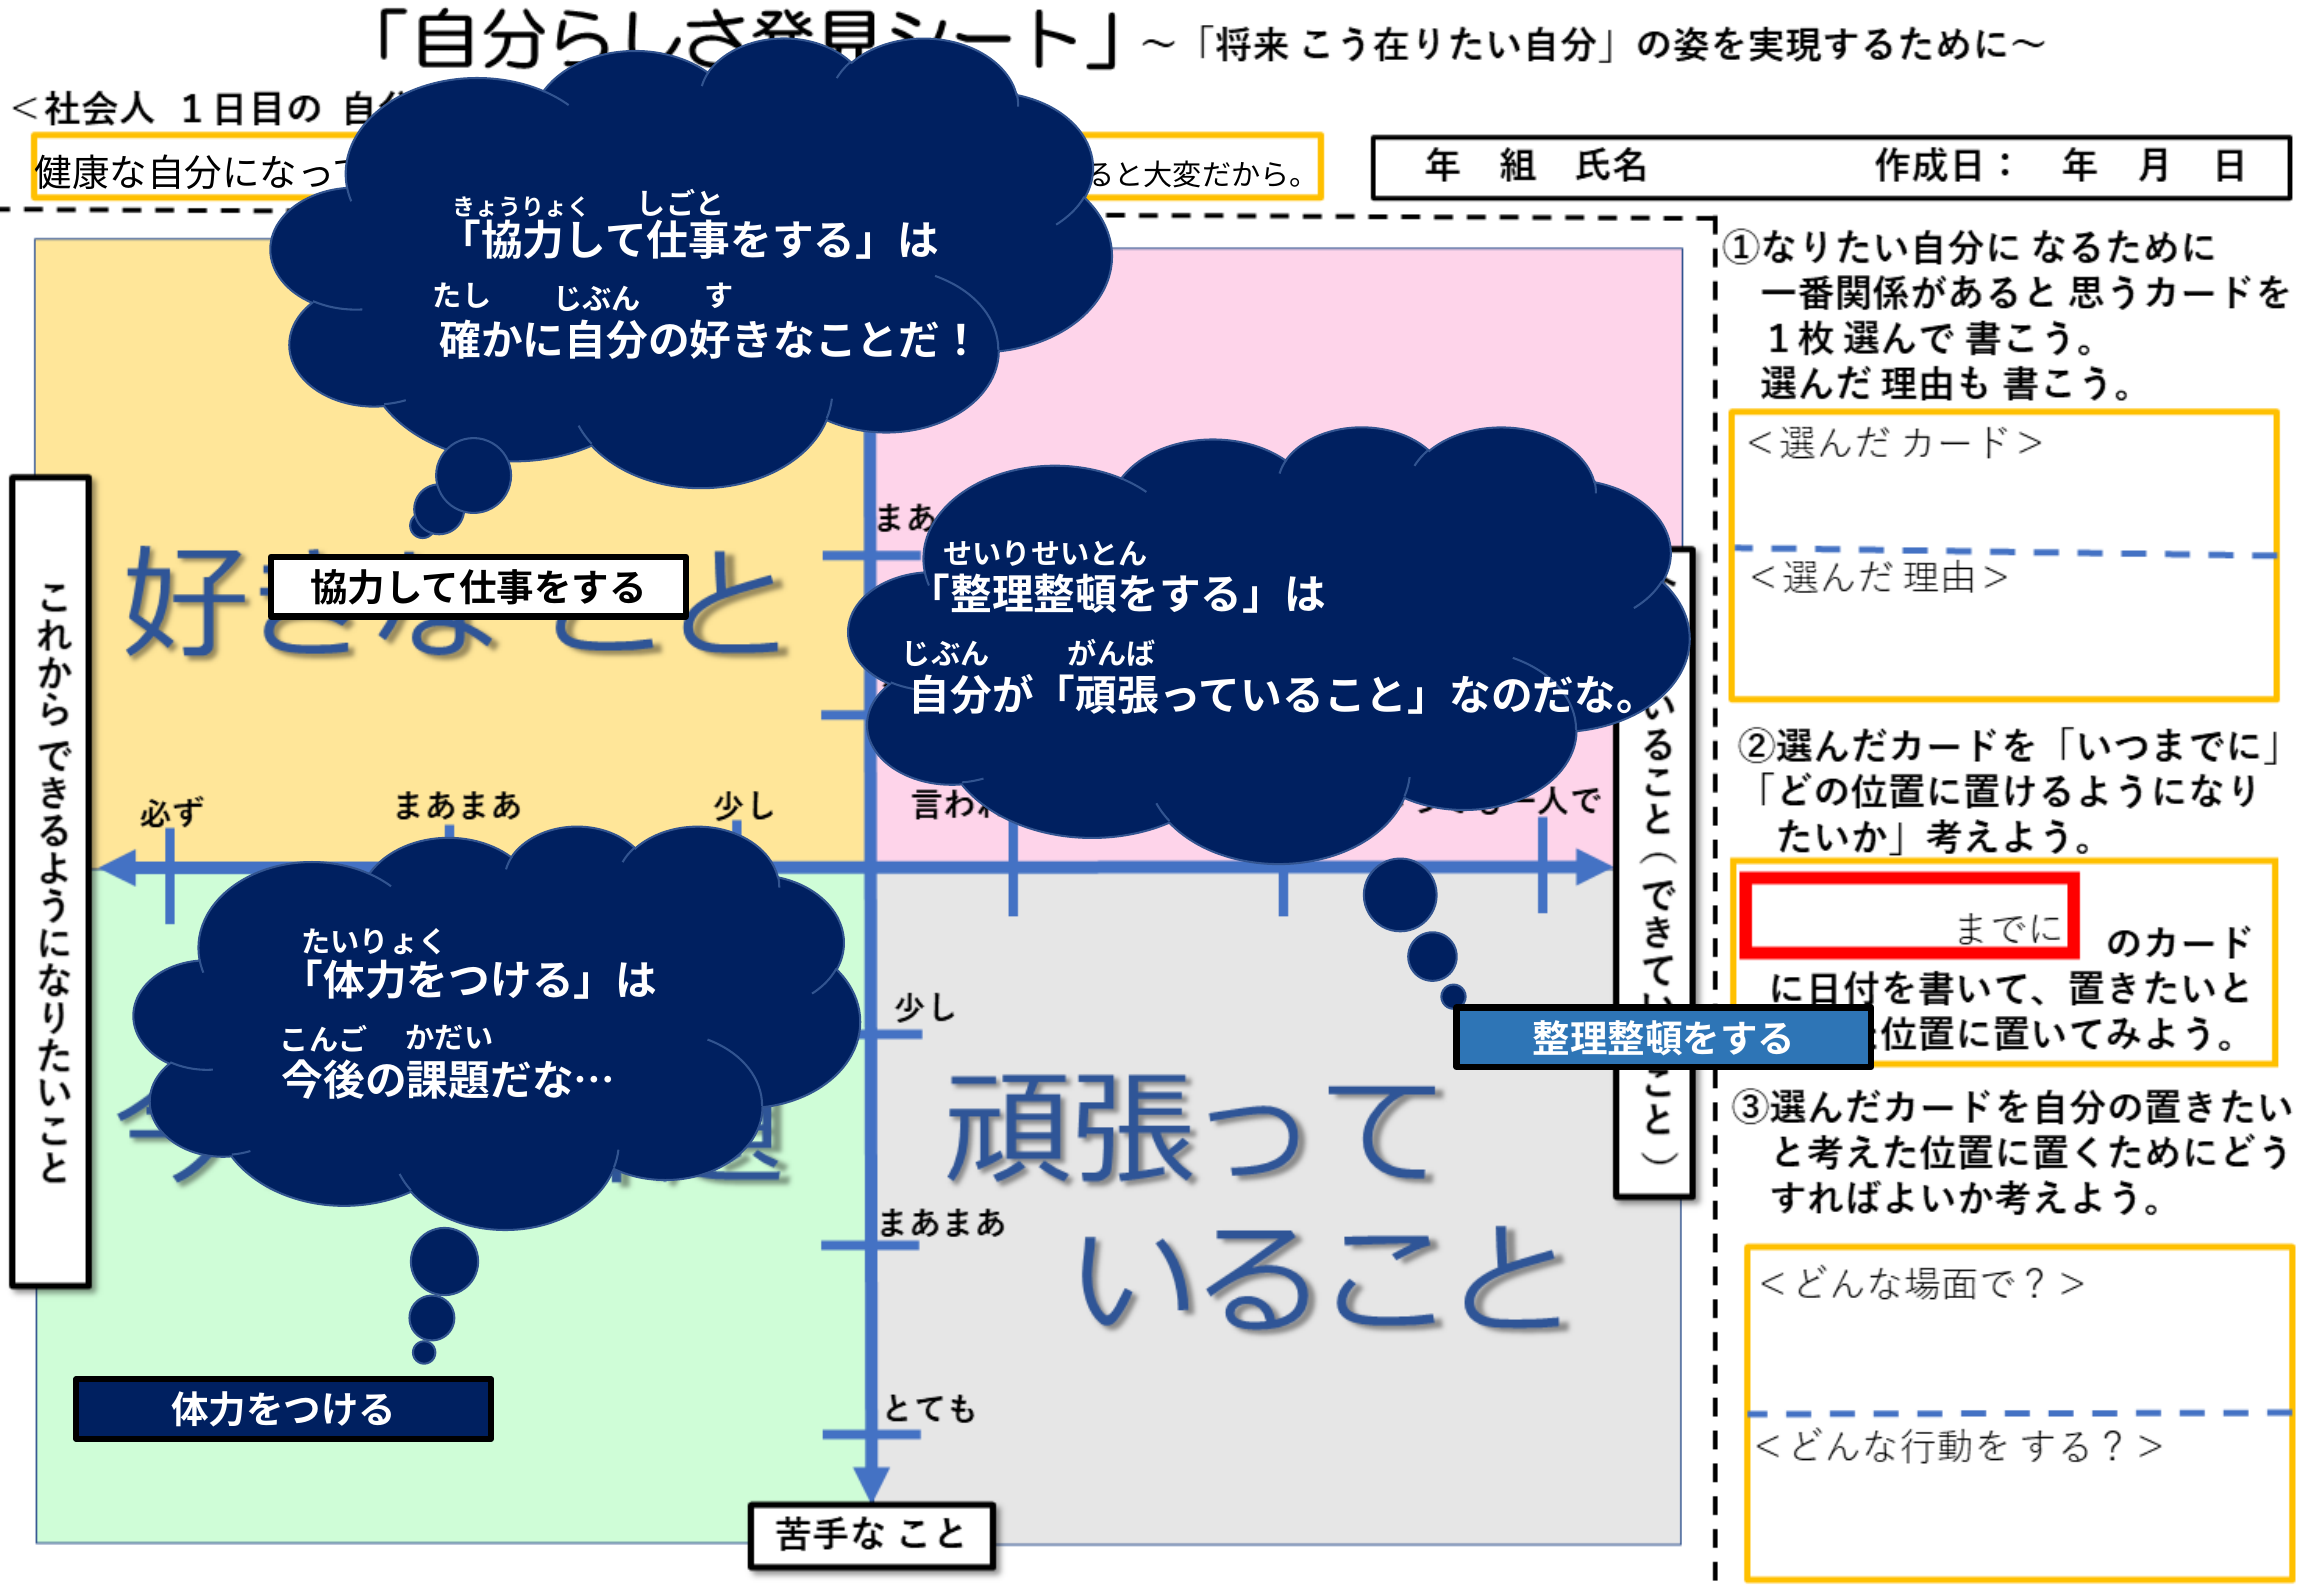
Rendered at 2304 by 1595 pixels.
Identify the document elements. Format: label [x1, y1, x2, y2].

text_box [271, 36, 1136, 487]
picture [0, 0, 2302, 1595]
text_box [848, 425, 1690, 863]
text_box [133, 825, 860, 1229]
